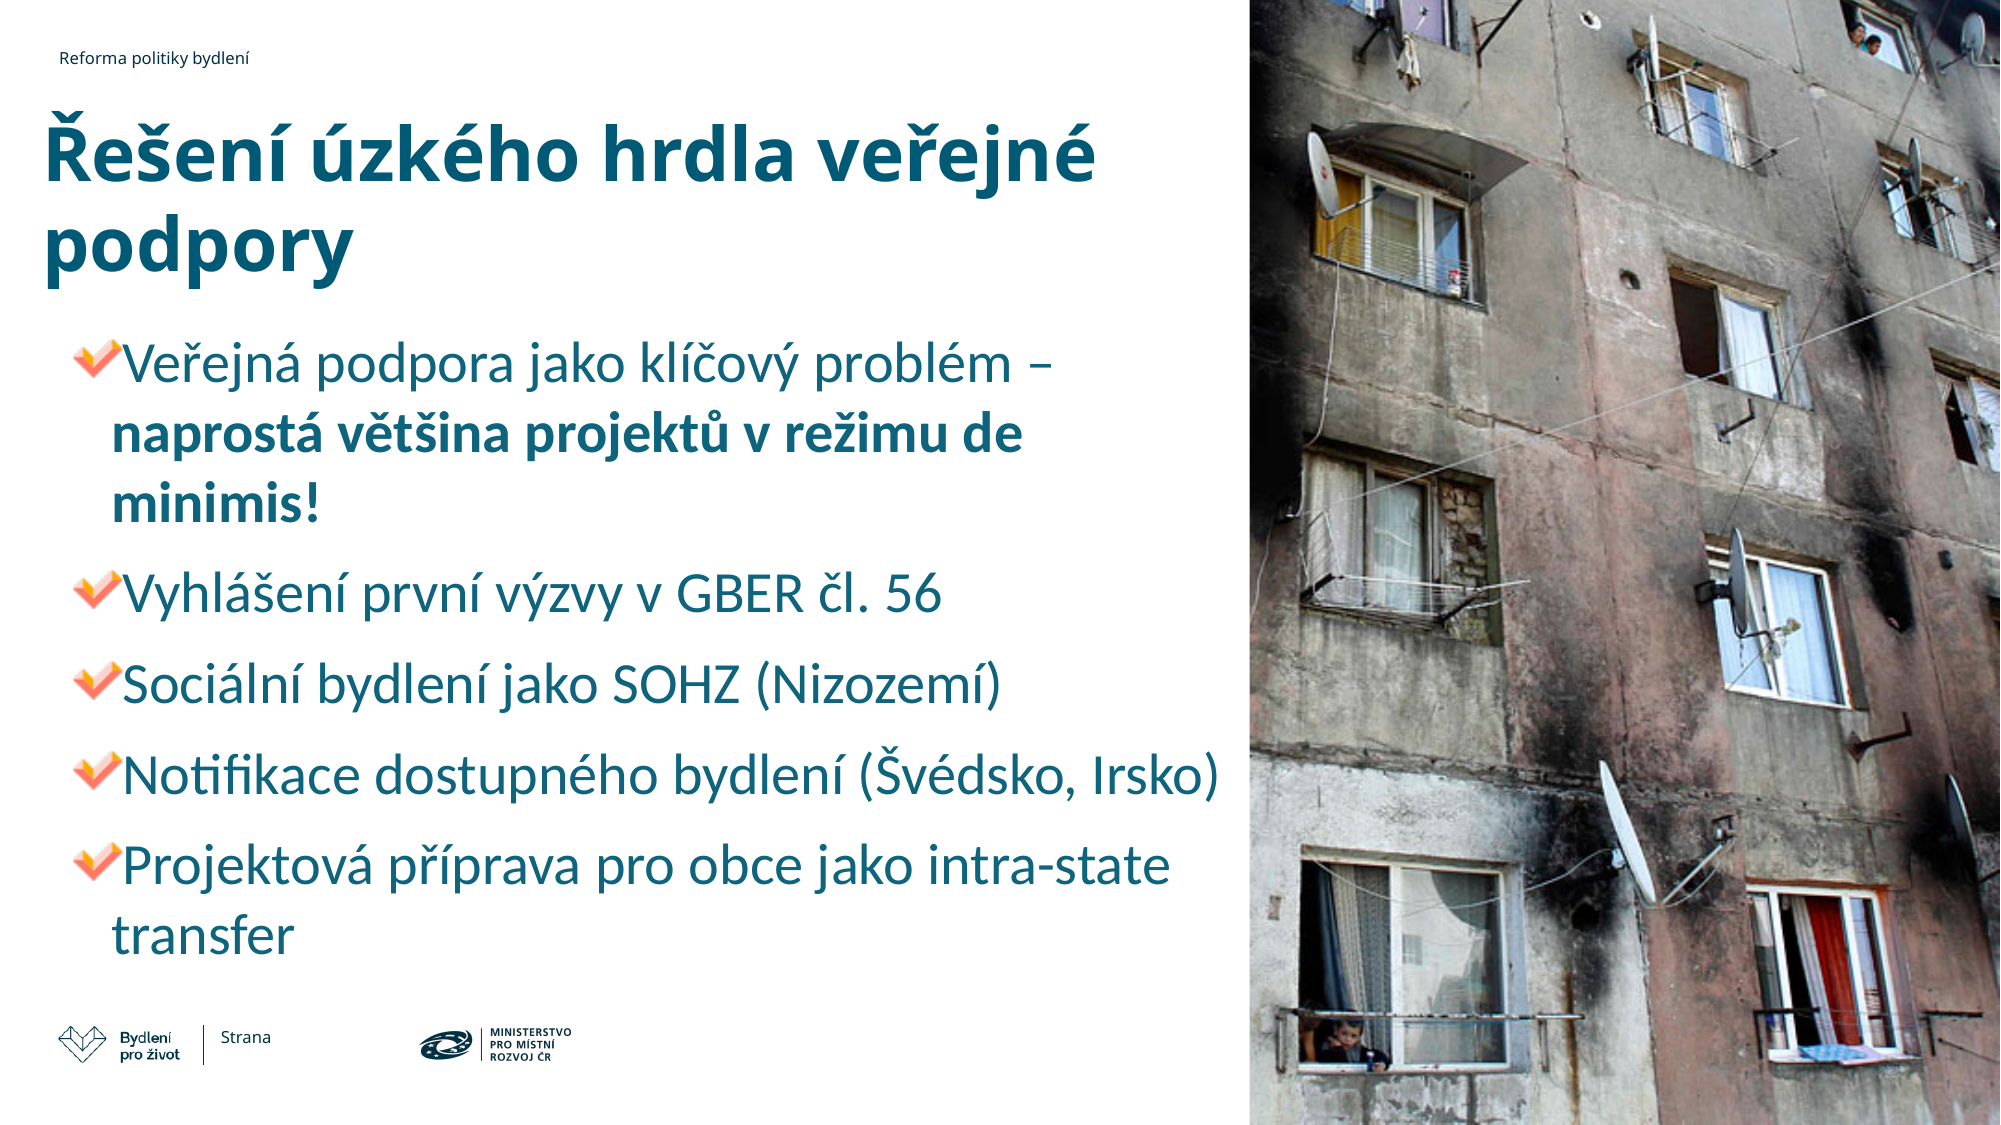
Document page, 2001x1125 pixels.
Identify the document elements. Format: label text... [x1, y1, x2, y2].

picture [73, 570, 123, 609]
picture [73, 842, 123, 881]
list Veřejná podpora jako klíčový problém – naprostá většina projektů v režimu de minimis! Vyhlášení první výzvy v GBER čl. 56 Sociální bydlení jako SOHZ (Nizozemí) Notifikace dostupného bydlení (Švédsko, Irsko) Projektová příprava pro obce jako intra-state transfer [58, 316, 1249, 1053]
text_box Reforma politiky bydlení [44, 40, 265, 76]
text_box Řešení úzkého hrdla veřejné podpory [27, 99, 1236, 395]
picture [419, 1028, 571, 1062]
picture [1249, 0, 2000, 1125]
picture [73, 751, 123, 790]
picture [73, 661, 123, 700]
picture [58, 1026, 180, 1063]
text_box Strana [206, 1019, 340, 1054]
picture [73, 339, 123, 378]
